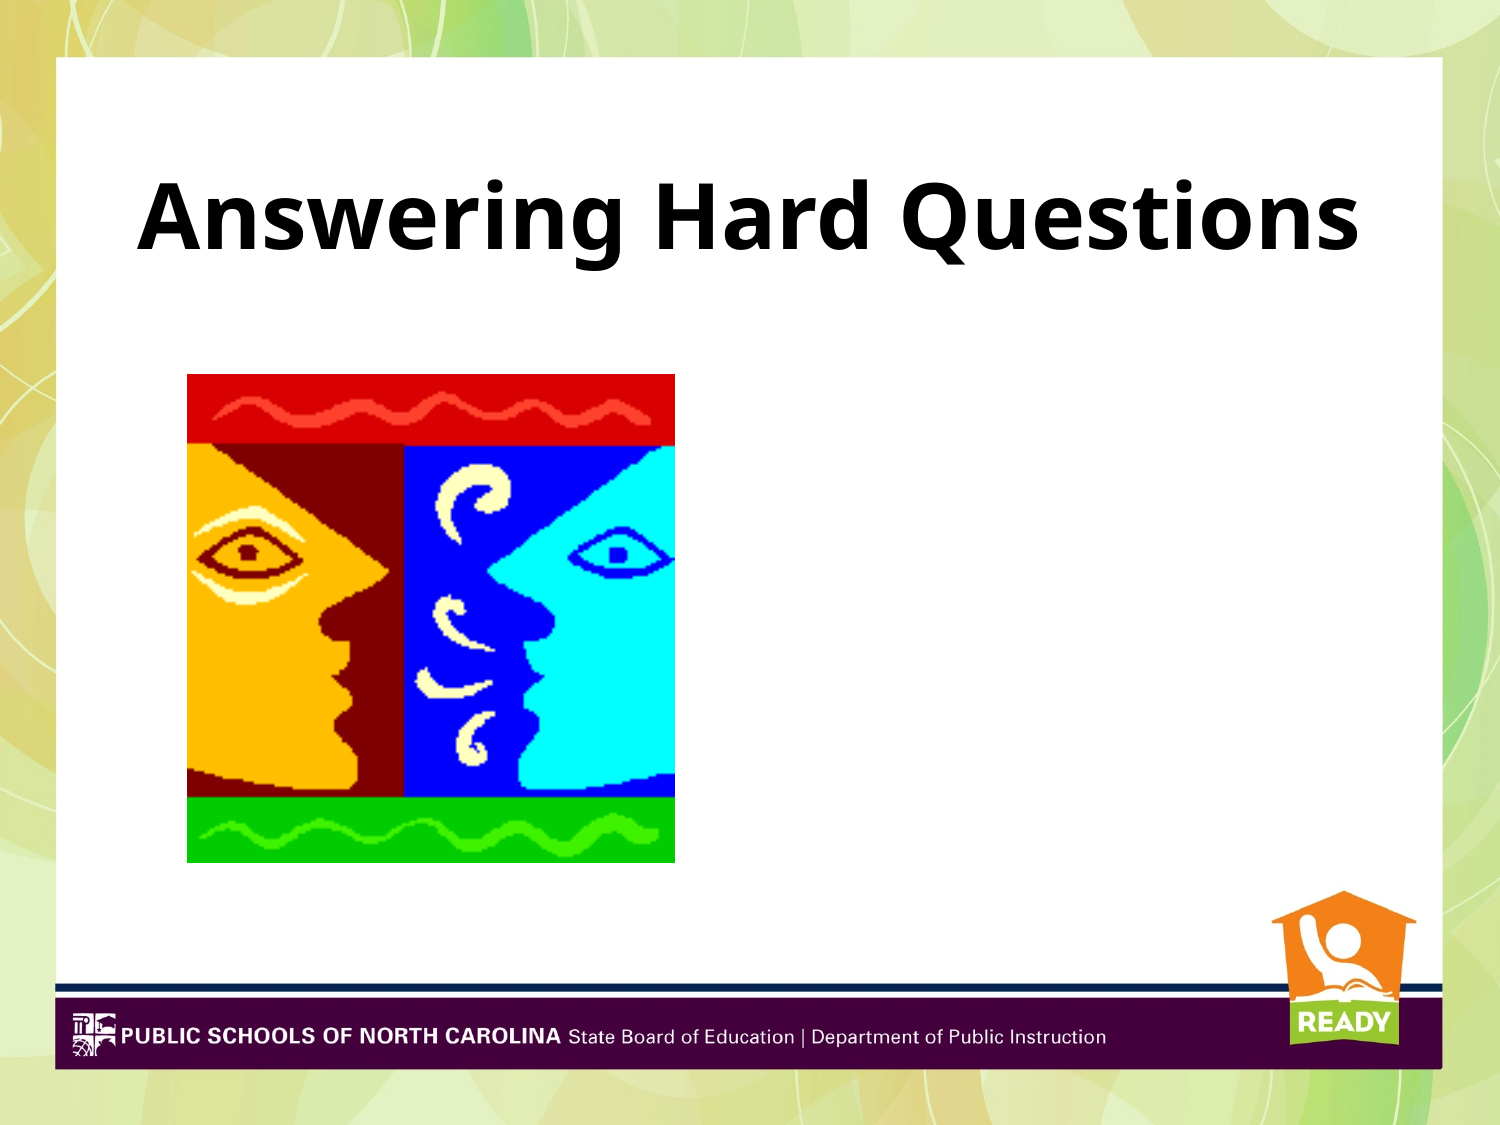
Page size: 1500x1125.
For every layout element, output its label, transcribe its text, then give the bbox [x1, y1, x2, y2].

title Answering Hard Questions [87, 87, 1413, 338]
picture [0, 0, 1500, 1125]
